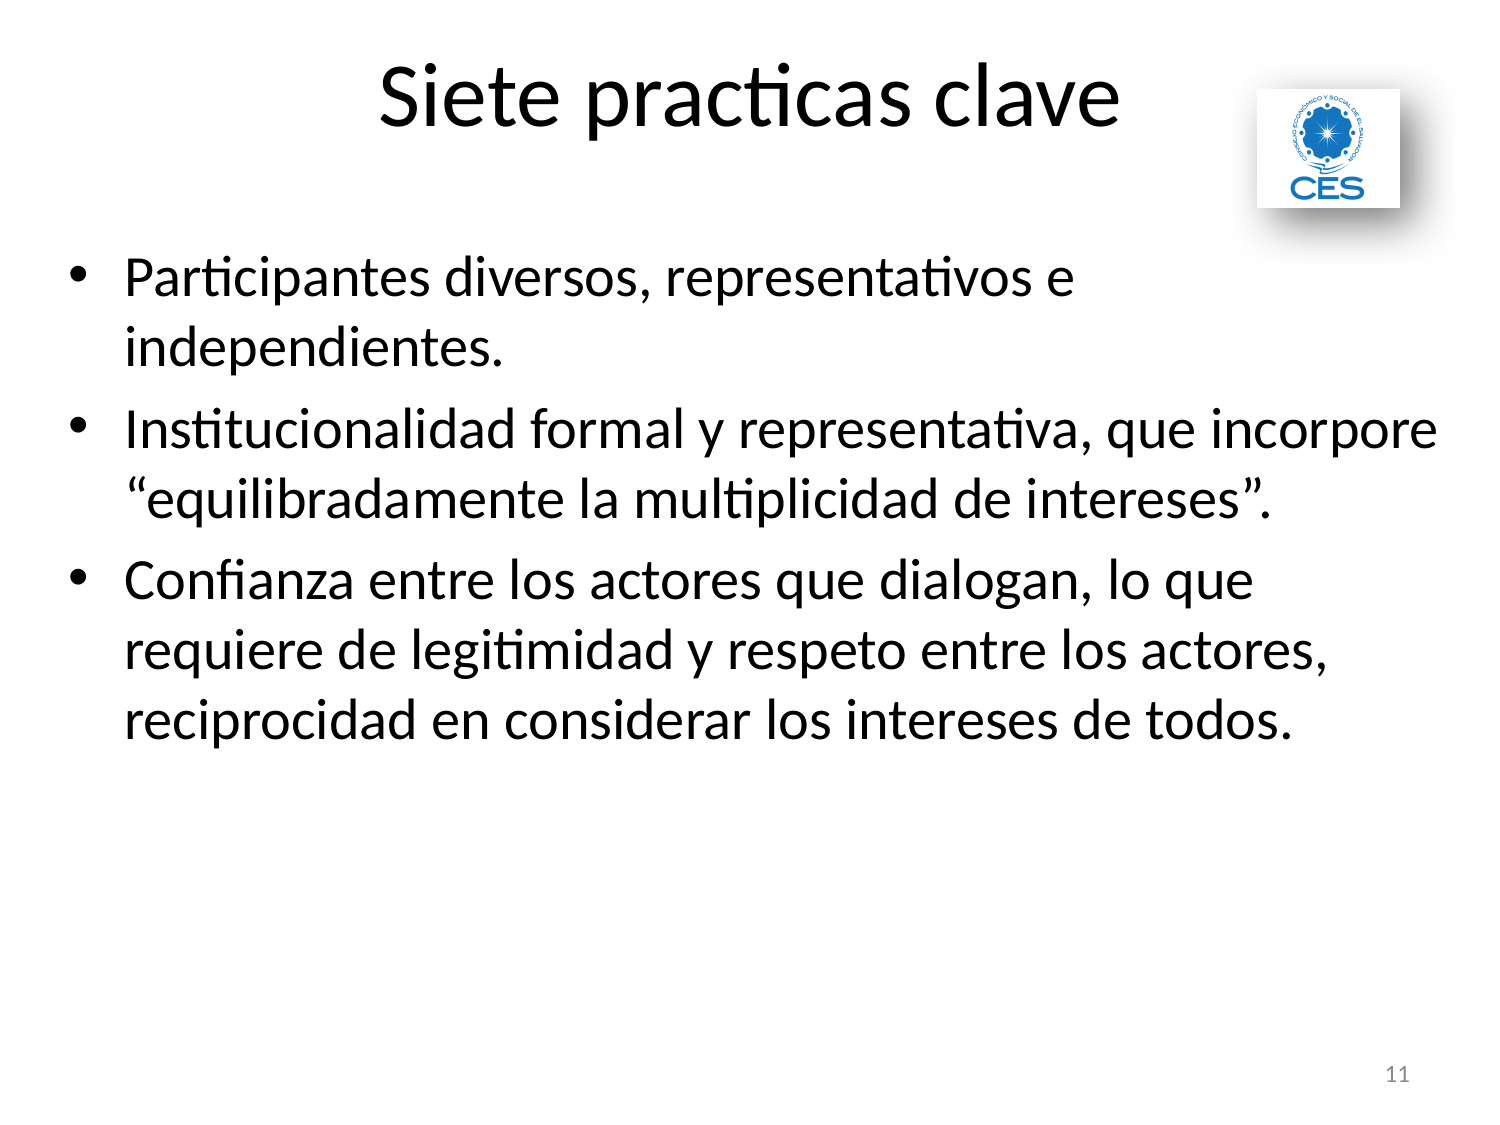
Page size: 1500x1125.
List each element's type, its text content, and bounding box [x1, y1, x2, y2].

title Siete practicas clave [76, 7, 1425, 149]
list Participantes diversos, representativos e independientes. Institucionalidad formal y representativa, que incorpore “equilibradamente la multiplicidad de intereses”. Confianza entre los actores que dialogan, lo que requiere de legitimidad y respeto entre los actores, reciprocidad en considerar los intereses de todos. [53, 149, 1480, 976]
picture [1257, 89, 1400, 209]
slide_number 11 [1074, 1042, 1425, 1103]
